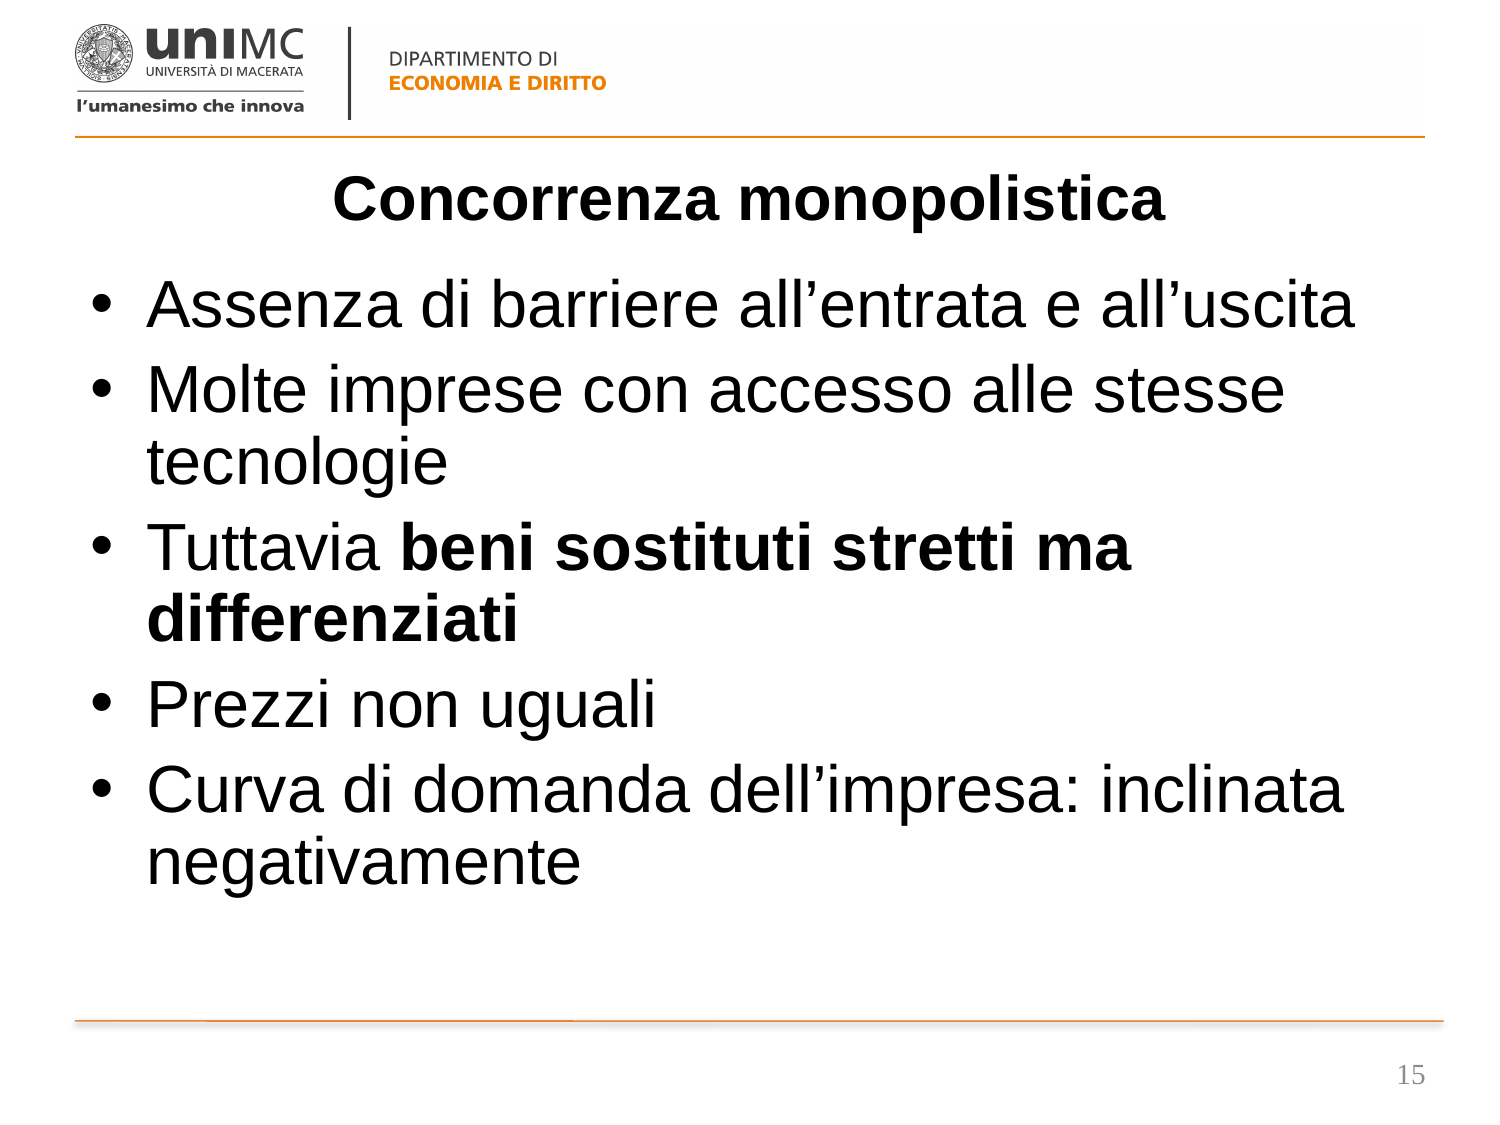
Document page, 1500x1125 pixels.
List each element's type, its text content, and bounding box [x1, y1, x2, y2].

slide_number 15 [1091, 1042, 1442, 1103]
title Concorrenza monopolistica [75, 149, 1425, 241]
list Assenza di barriere all’entrata e all’uscita Molte imprese con accesso alle stesse tecnologie Tuttavia beni sostituti stretti ma differenziati Prezzi non uguali Curva di domanda dell’impresa: inclinata negativamente [75, 262, 1425, 1005]
picture [75, 24, 1425, 138]
